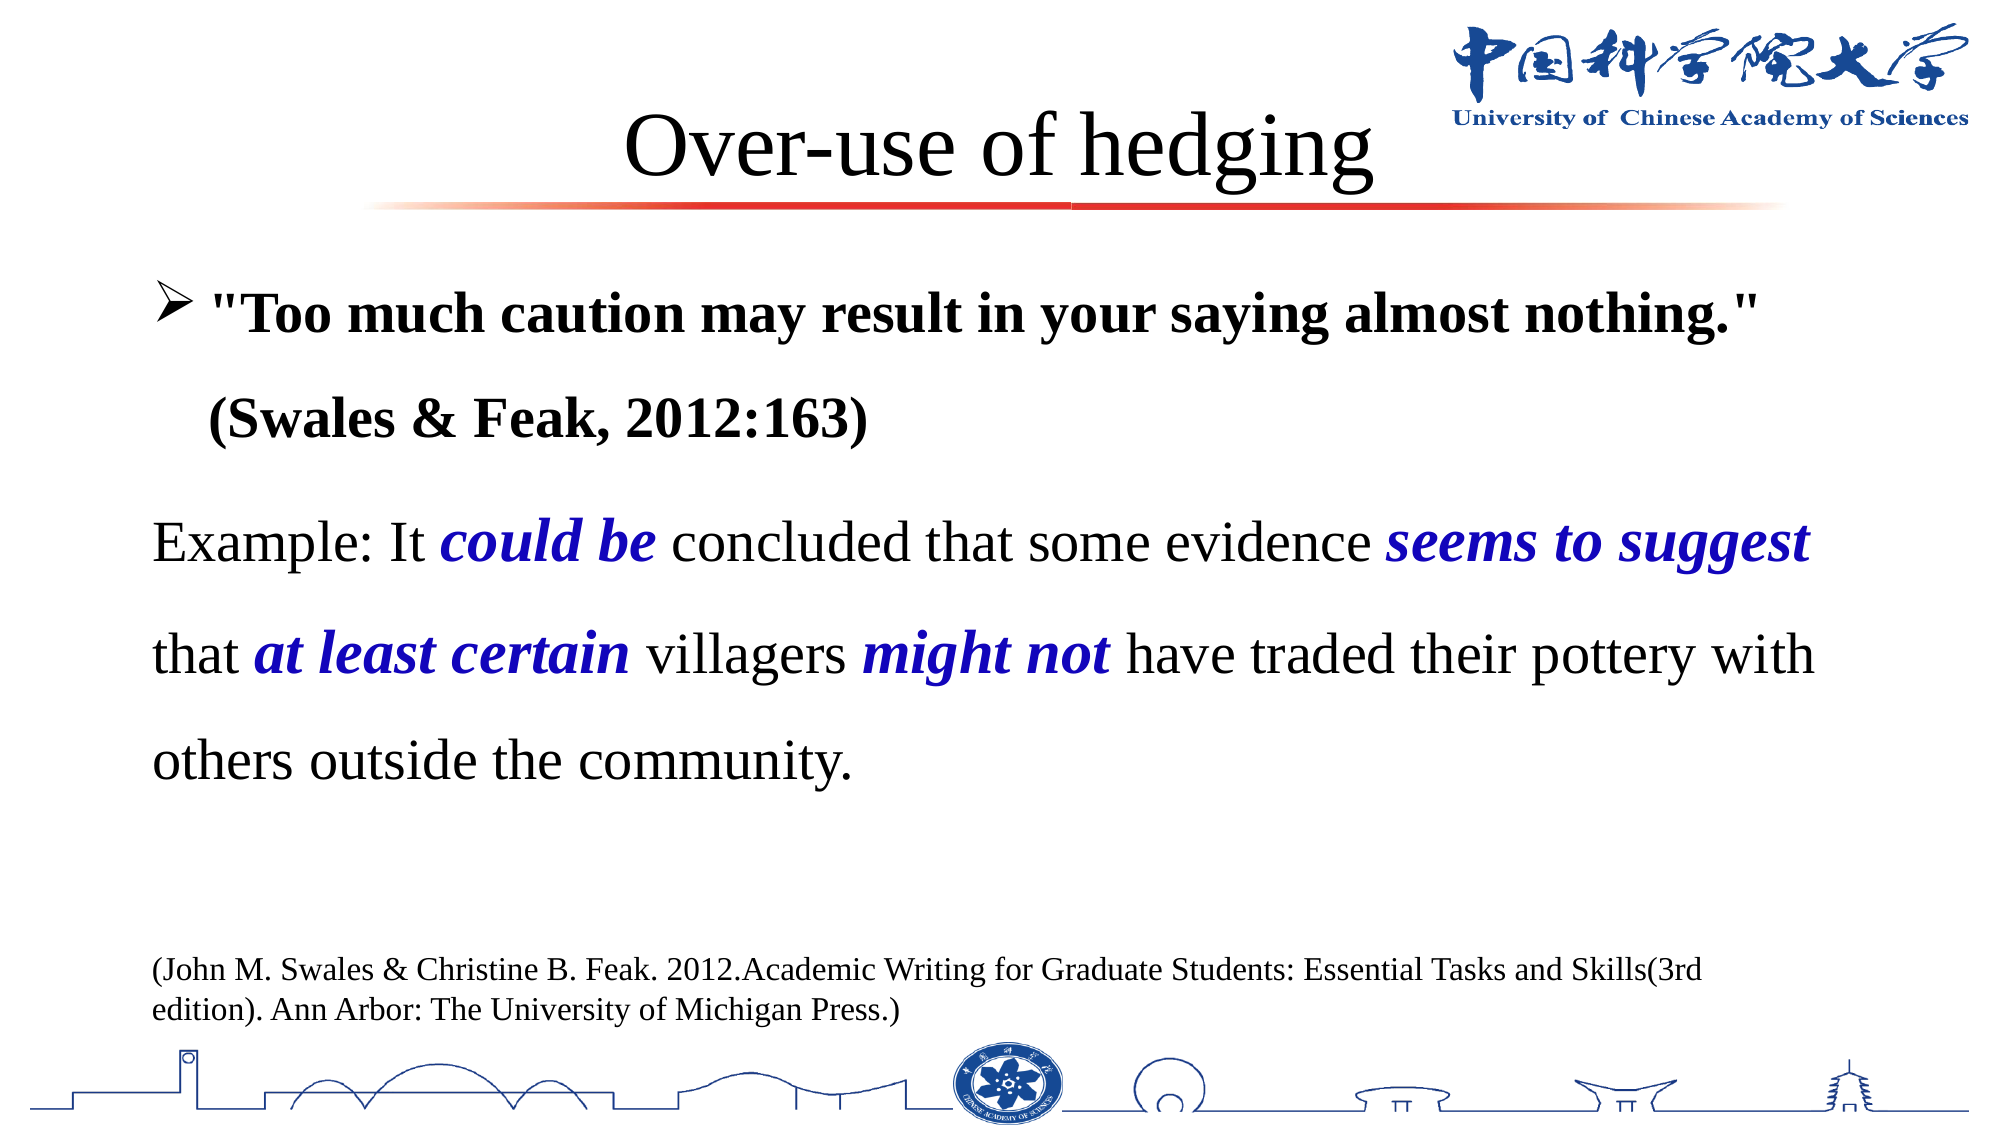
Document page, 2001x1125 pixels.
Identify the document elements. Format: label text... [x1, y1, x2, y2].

picture [30, 1039, 1969, 1125]
text_box (John M. Swales & Christine B. Feak. 2012.Academic Writing for Graduate Students: Essential Tasks and Skills(3rd edition). Ann Arbor: The University of Michigan Press.) [137, 940, 1826, 1035]
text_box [334, 202, 1816, 210]
list "Too much caution may result in your saying almost nothing." (Swales & Feak, 2012:163) Example: It could be concluded that some evidence seems to suggest that at least certain villagers might not have traded their pottery with others outside the community. [137, 150, 1870, 1013]
picture [1437, 23, 1969, 129]
title Over-use of hedging [99, 45, 1900, 233]
